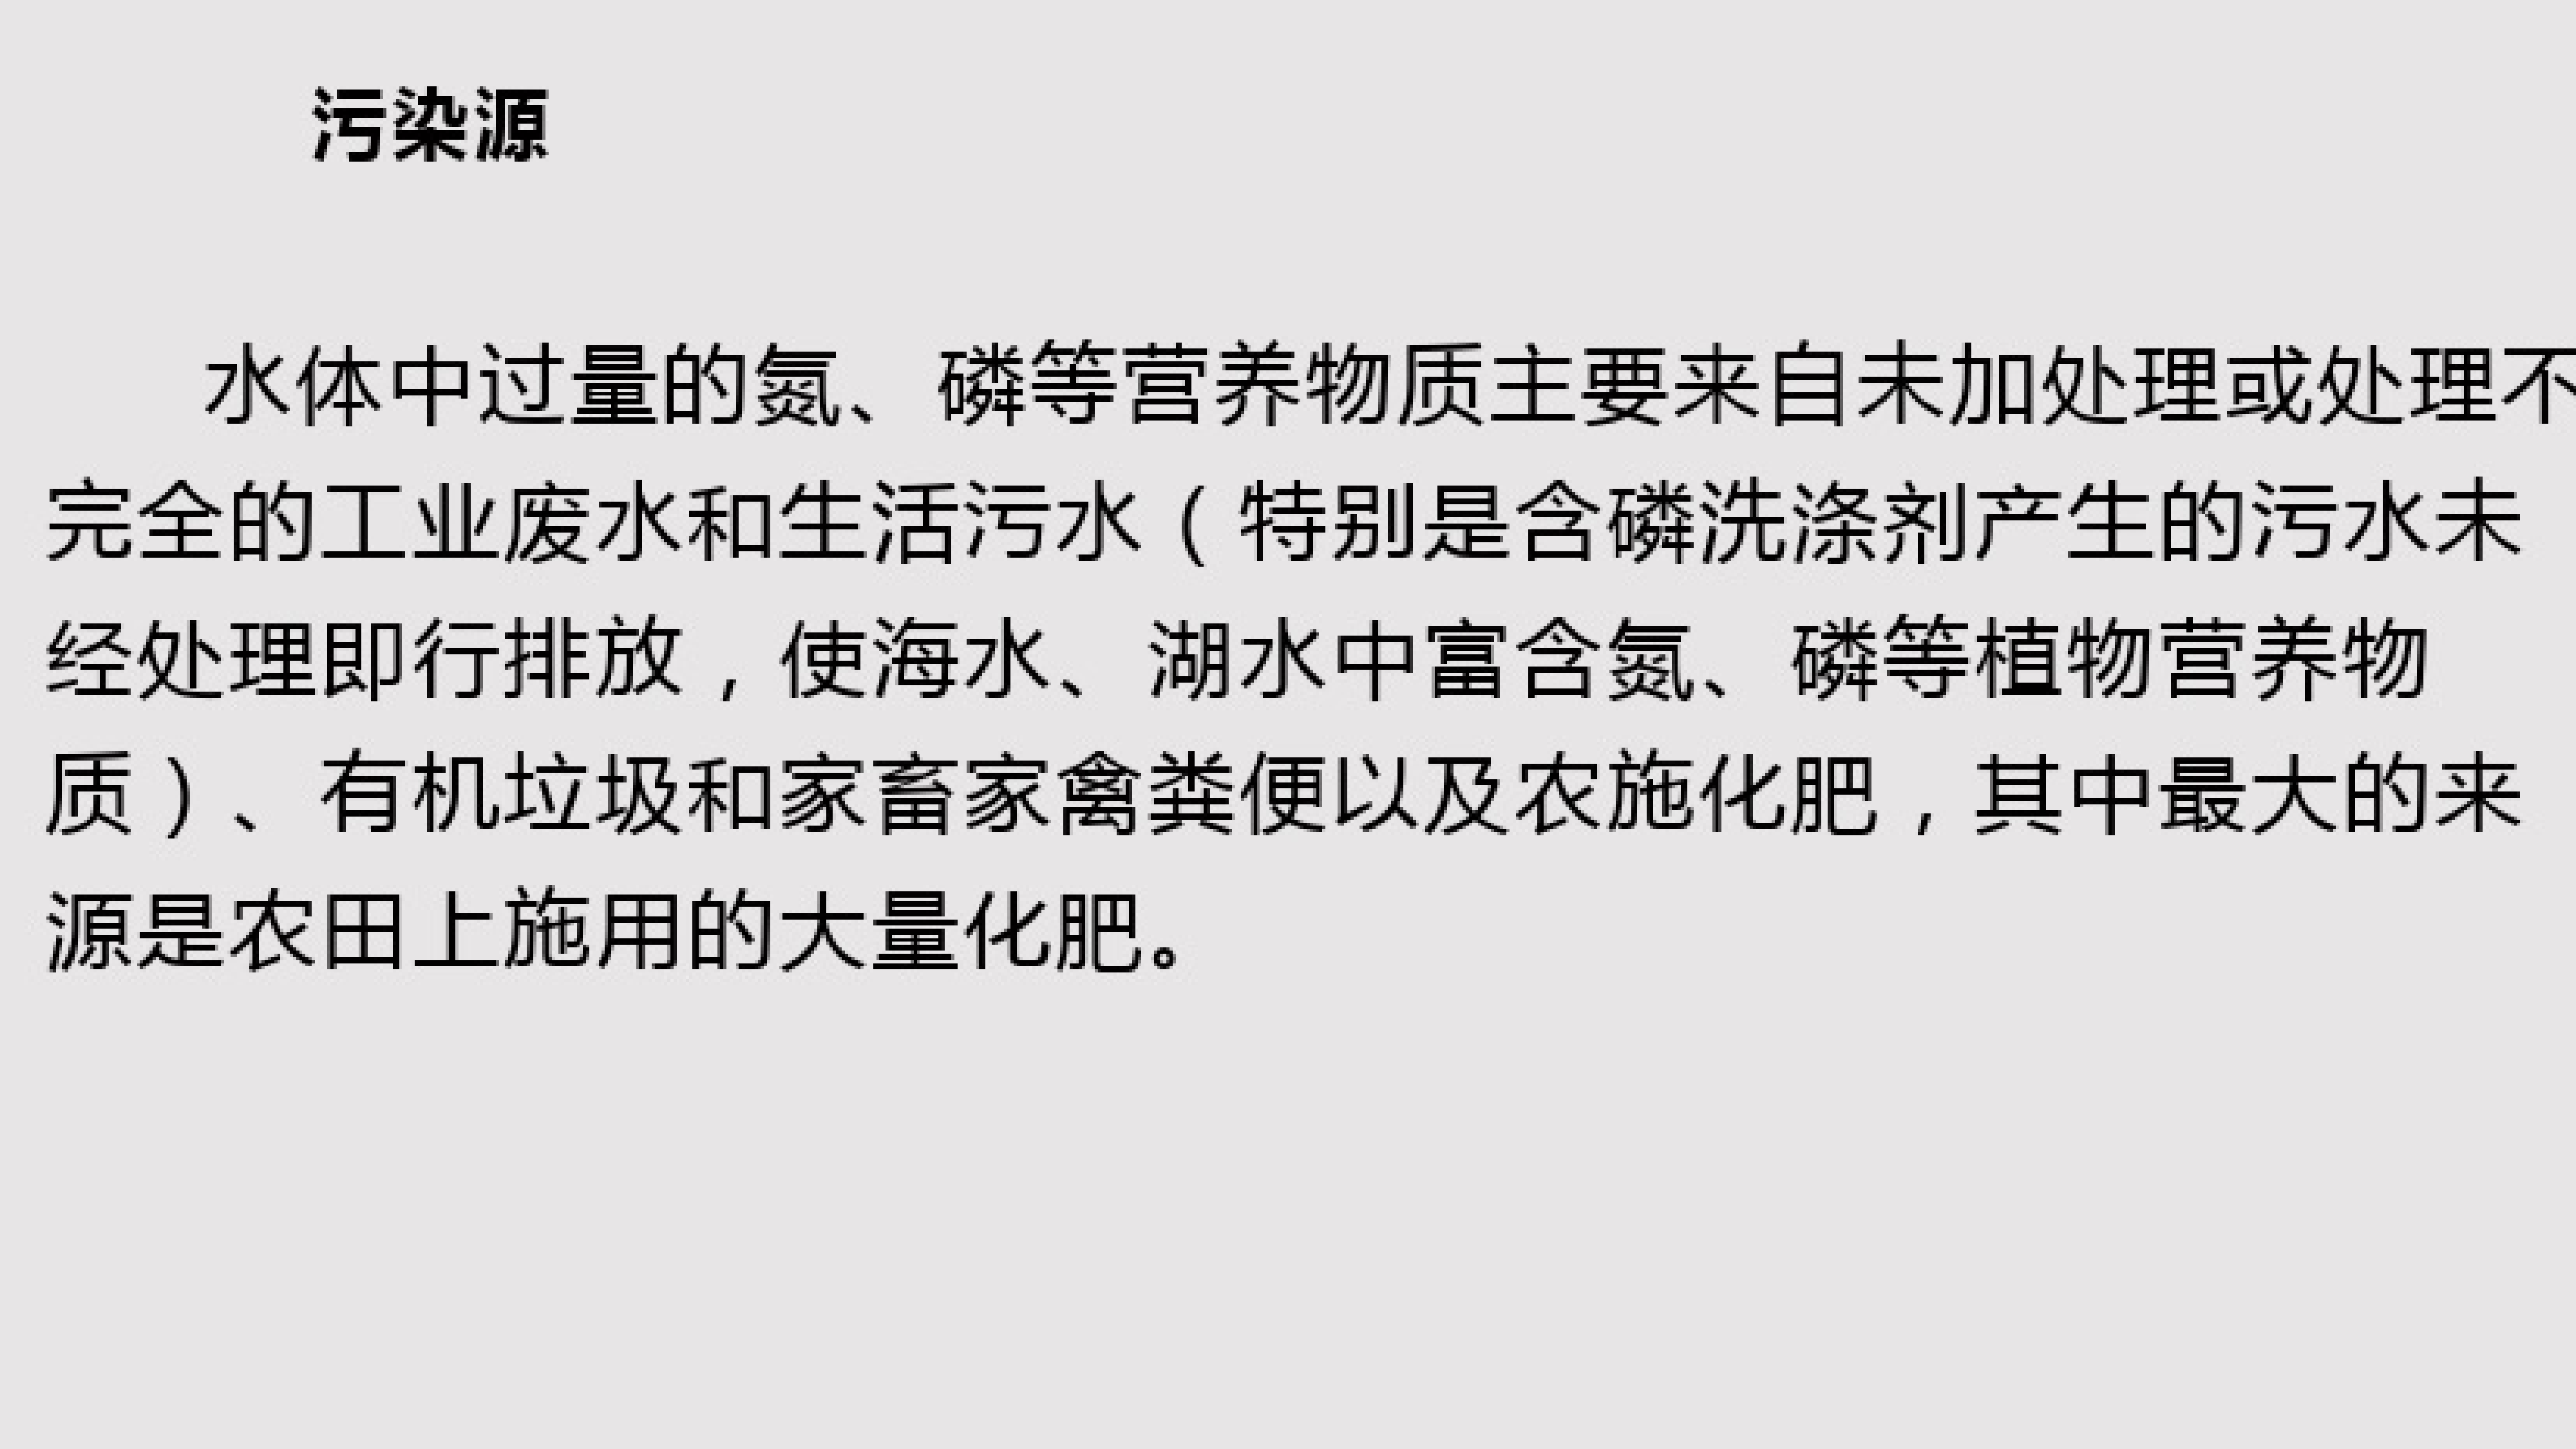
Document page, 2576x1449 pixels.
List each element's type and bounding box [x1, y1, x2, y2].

text_box [0, 0, 2576, 1449]
